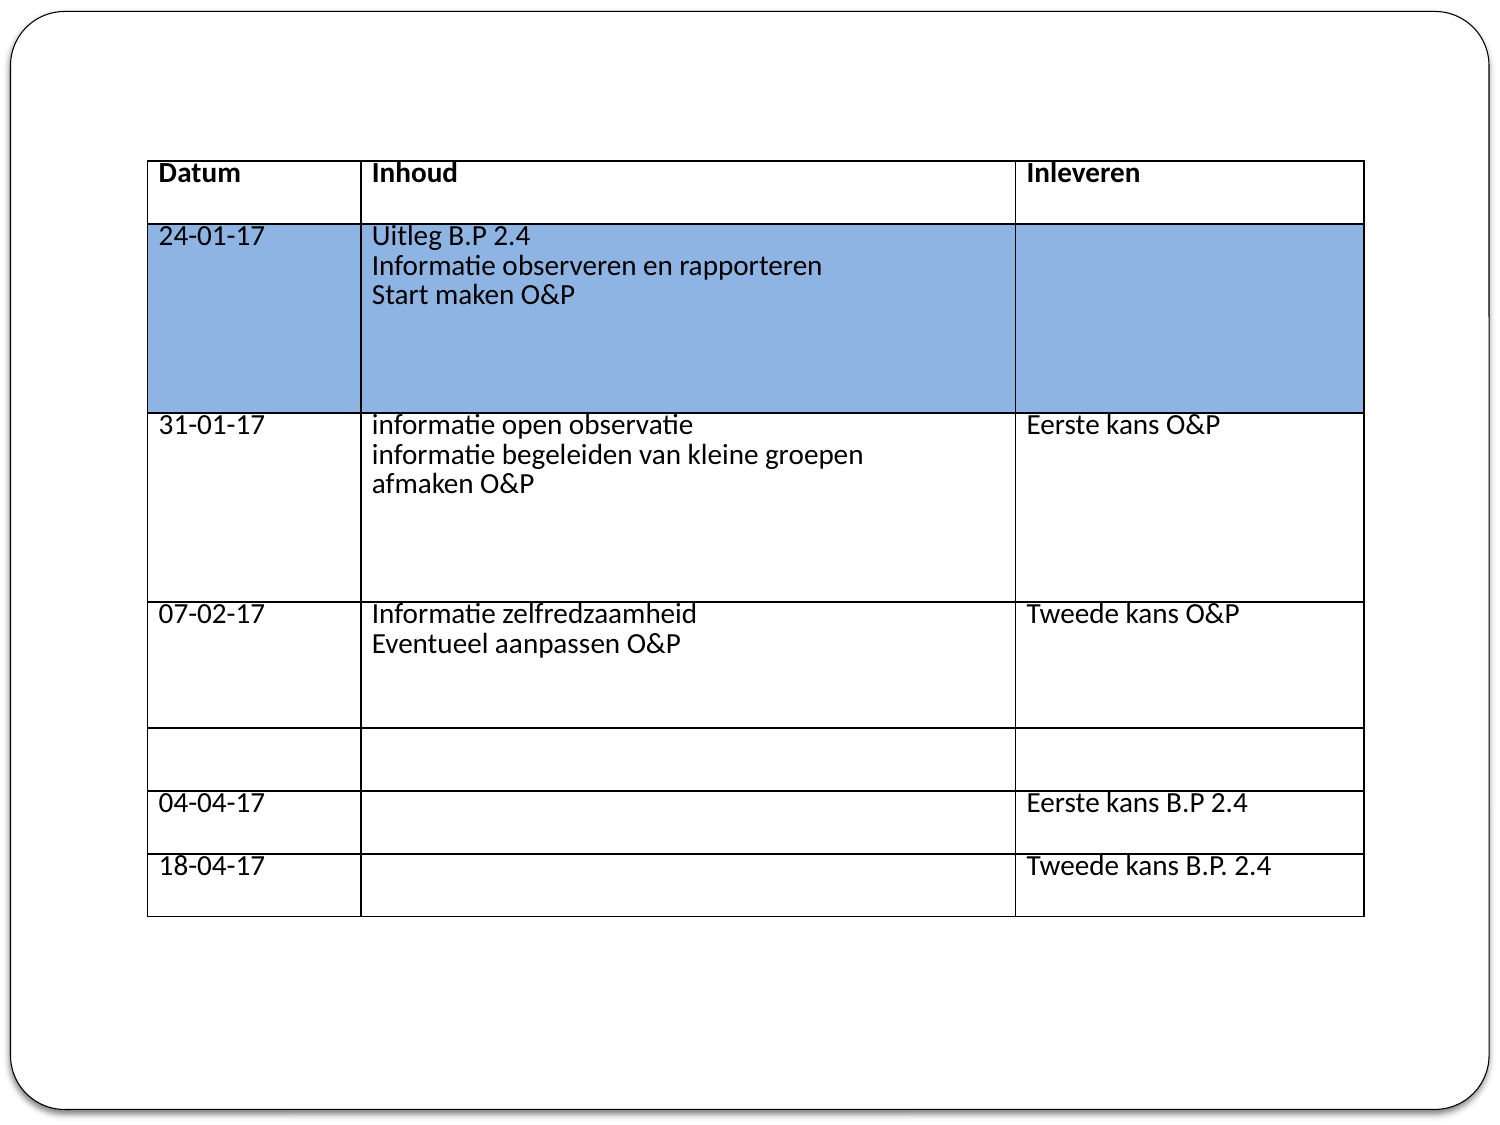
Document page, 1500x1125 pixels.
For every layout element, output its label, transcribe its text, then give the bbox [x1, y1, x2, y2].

table_cell 24-01-17 [148, 225, 360, 412]
table_cell Eerste kans O&P [1016, 414, 1363, 601]
table_header Inhoud [362, 162, 1015, 223]
table_cell 18-04-17 [148, 855, 360, 916]
table_cell 04-04-17 [148, 792, 360, 853]
table_header Inleveren [1016, 162, 1363, 223]
table_cell [1016, 225, 1363, 412]
table_cell Informatie zelfredzaamheid Eventueel aanpassen O&P [362, 603, 1015, 727]
table_cell Eerste kans B.P 2.4 [1016, 792, 1363, 853]
table_cell Tweede kans O&P [1016, 603, 1363, 727]
table_cell Tweede kans B.P. 2.4 [1016, 855, 1363, 916]
table_header Datum [148, 162, 360, 223]
table_cell 07-02-17 [148, 603, 360, 727]
table_cell informatie open observatie informatie begeleiden van kleine groepen afmaken O&P [362, 414, 1015, 601]
table_cell [362, 855, 1015, 916]
table_cell [1016, 729, 1363, 790]
table_cell Uitleg B.P 2.4 Informatie observeren en rapporteren Start maken O&P [362, 225, 1015, 412]
table_cell [362, 729, 1015, 790]
table_cell [148, 729, 360, 790]
table_cell 31-01-17 [148, 414, 360, 601]
table_cell [362, 792, 1015, 853]
